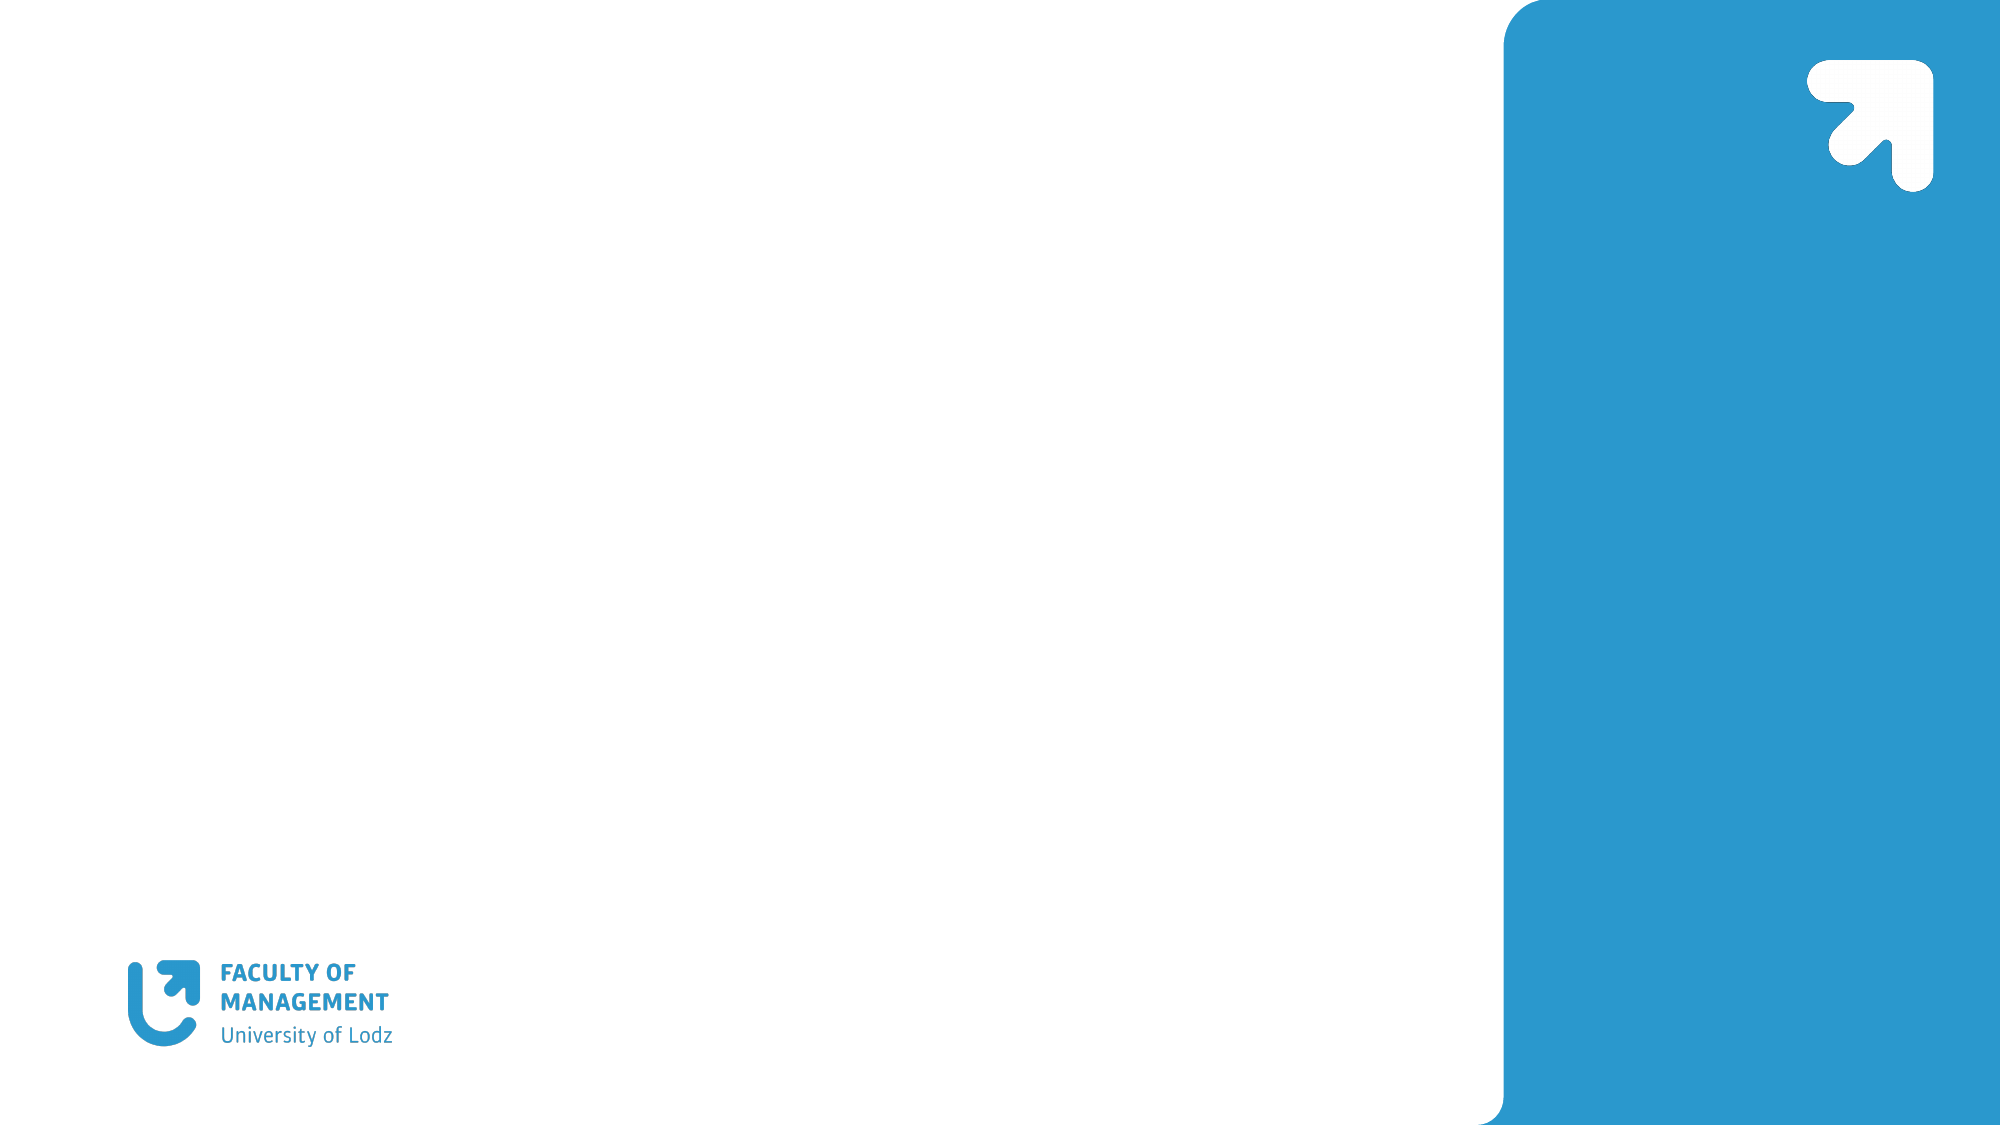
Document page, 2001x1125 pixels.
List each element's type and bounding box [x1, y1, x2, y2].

picture [128, 960, 392, 1047]
picture [1807, 60, 1934, 192]
